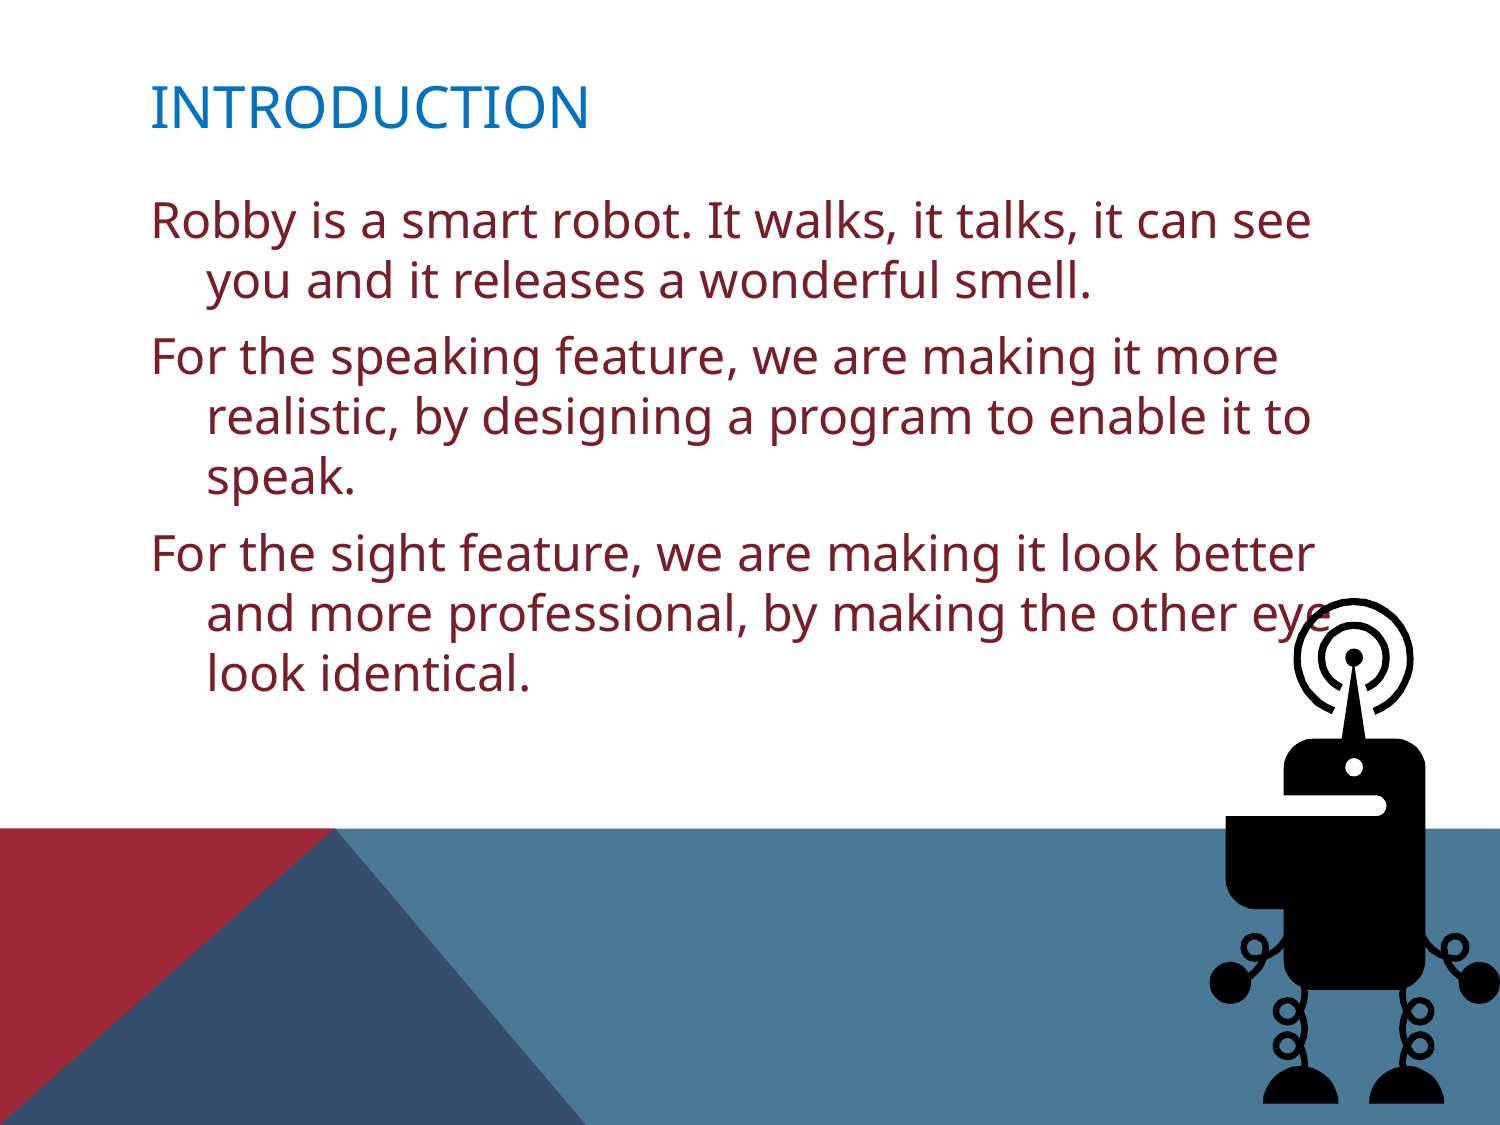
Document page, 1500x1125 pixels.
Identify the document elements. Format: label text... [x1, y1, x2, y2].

title introduction [135, 60, 1369, 150]
list Robby is a smart robot. It walks, it talks, it can see you and it releases a wonderful smell. For the speaking feature, we are making it more realistic, by designing a program to enable it to speak. For the sight feature, we are making it look better and more professional, by making the other eye look identical. [135, 180, 1369, 768]
picture [1209, 597, 1500, 1104]
